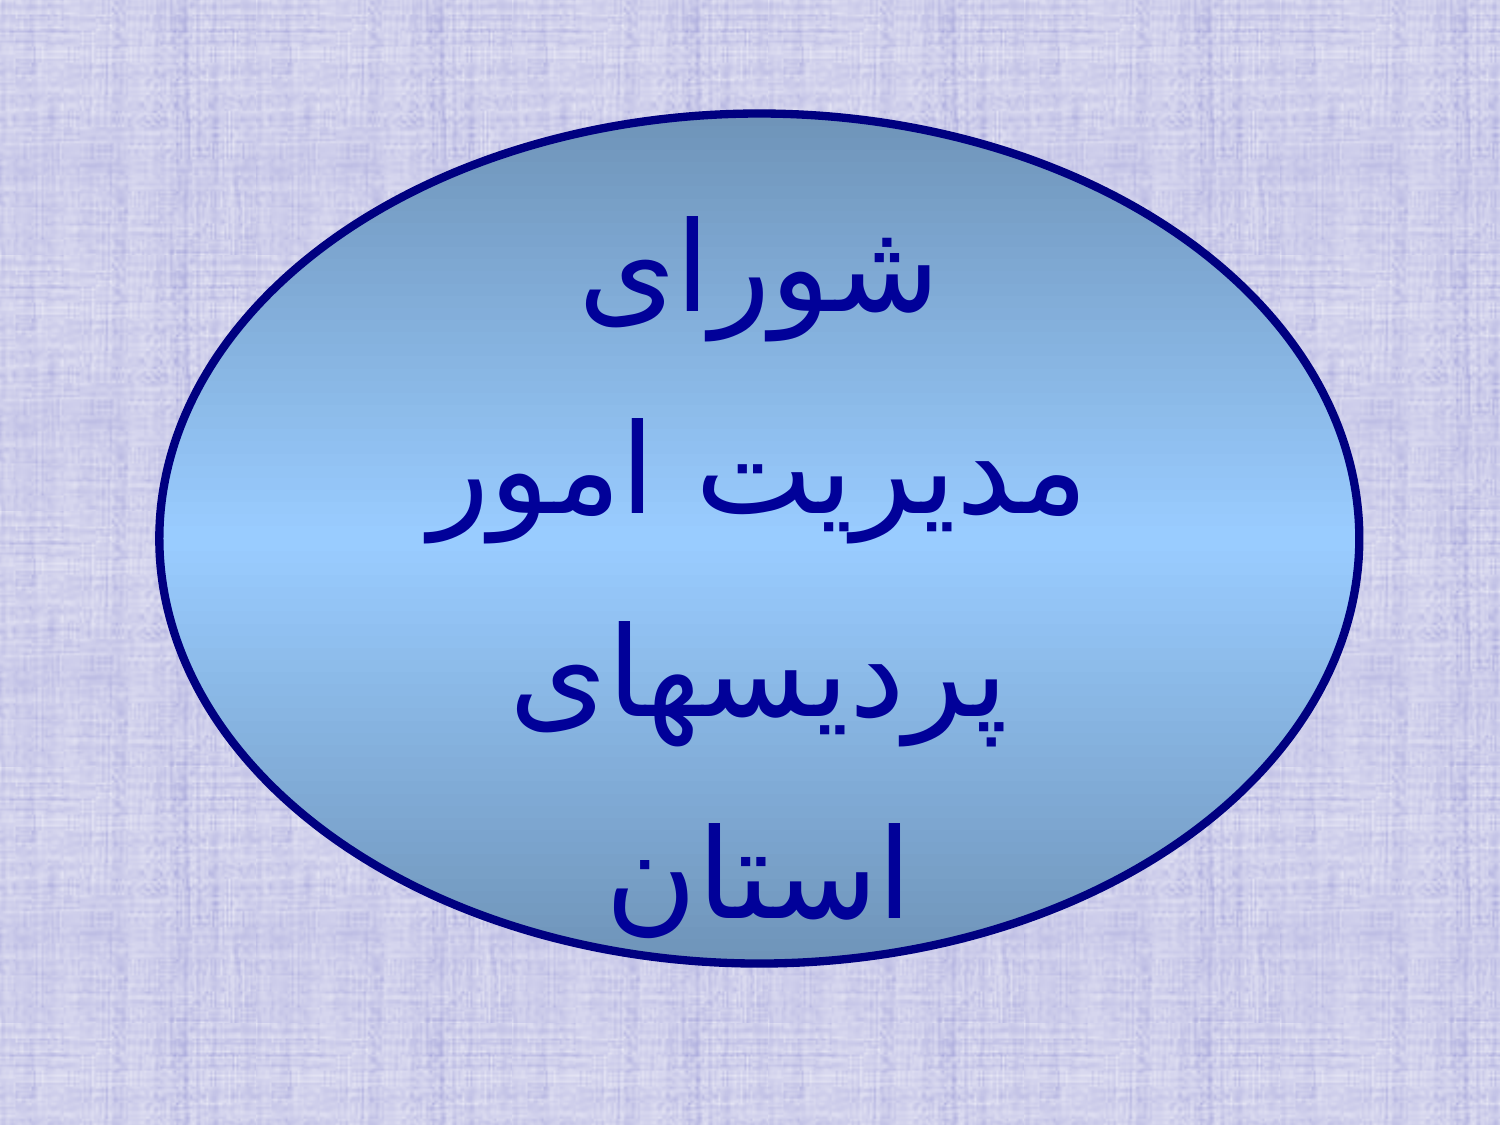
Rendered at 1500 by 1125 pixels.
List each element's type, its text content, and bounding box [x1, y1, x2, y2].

text_box شورای مدیریت امور پردیس‏های استان [159, 113, 1360, 964]
